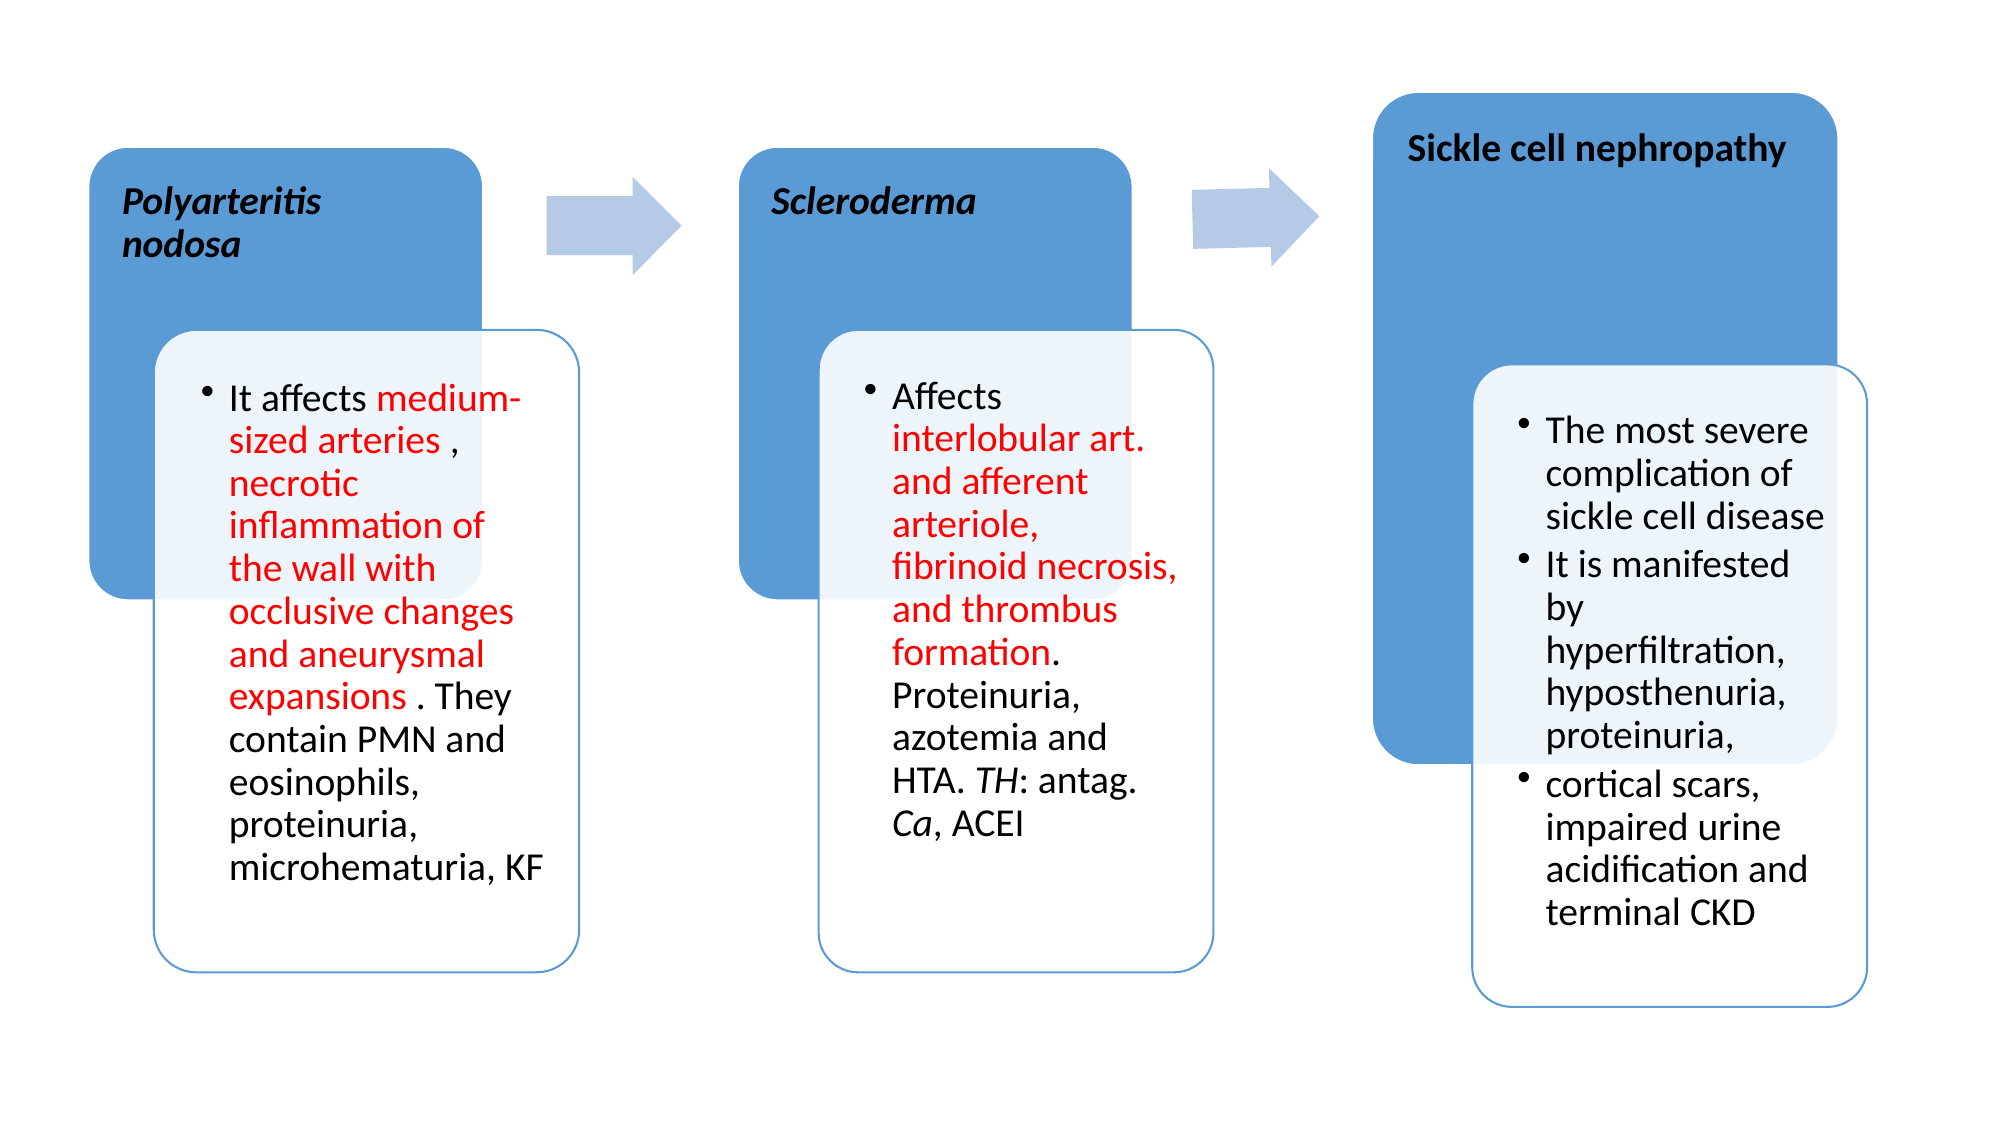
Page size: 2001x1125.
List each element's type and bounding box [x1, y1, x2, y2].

text_box [87, 87, 1885, 1007]
